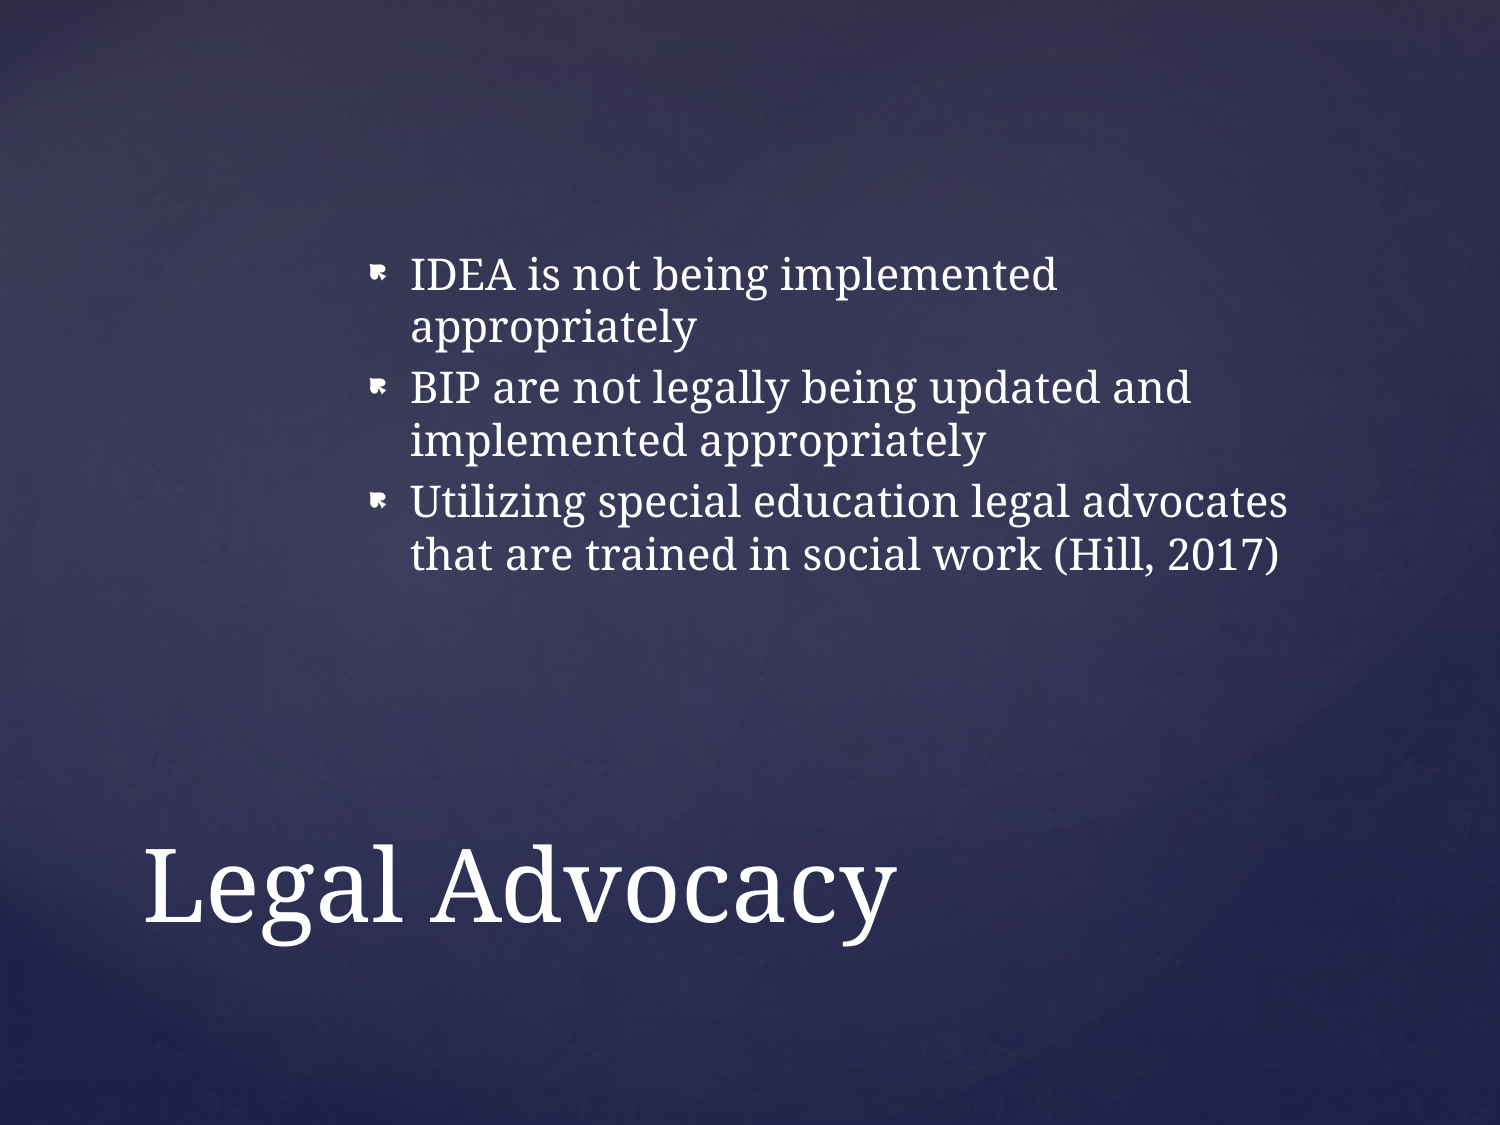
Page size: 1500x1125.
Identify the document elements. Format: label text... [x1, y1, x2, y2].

title Legal Advocacy [127, 800, 1365, 950]
list IDEA is not being implemented appropriately BIP are not legally being updated and implemented appropriately Utilizing special education legal advocates that are trained in social work (Hill, 2017) [350, 112, 1350, 713]
